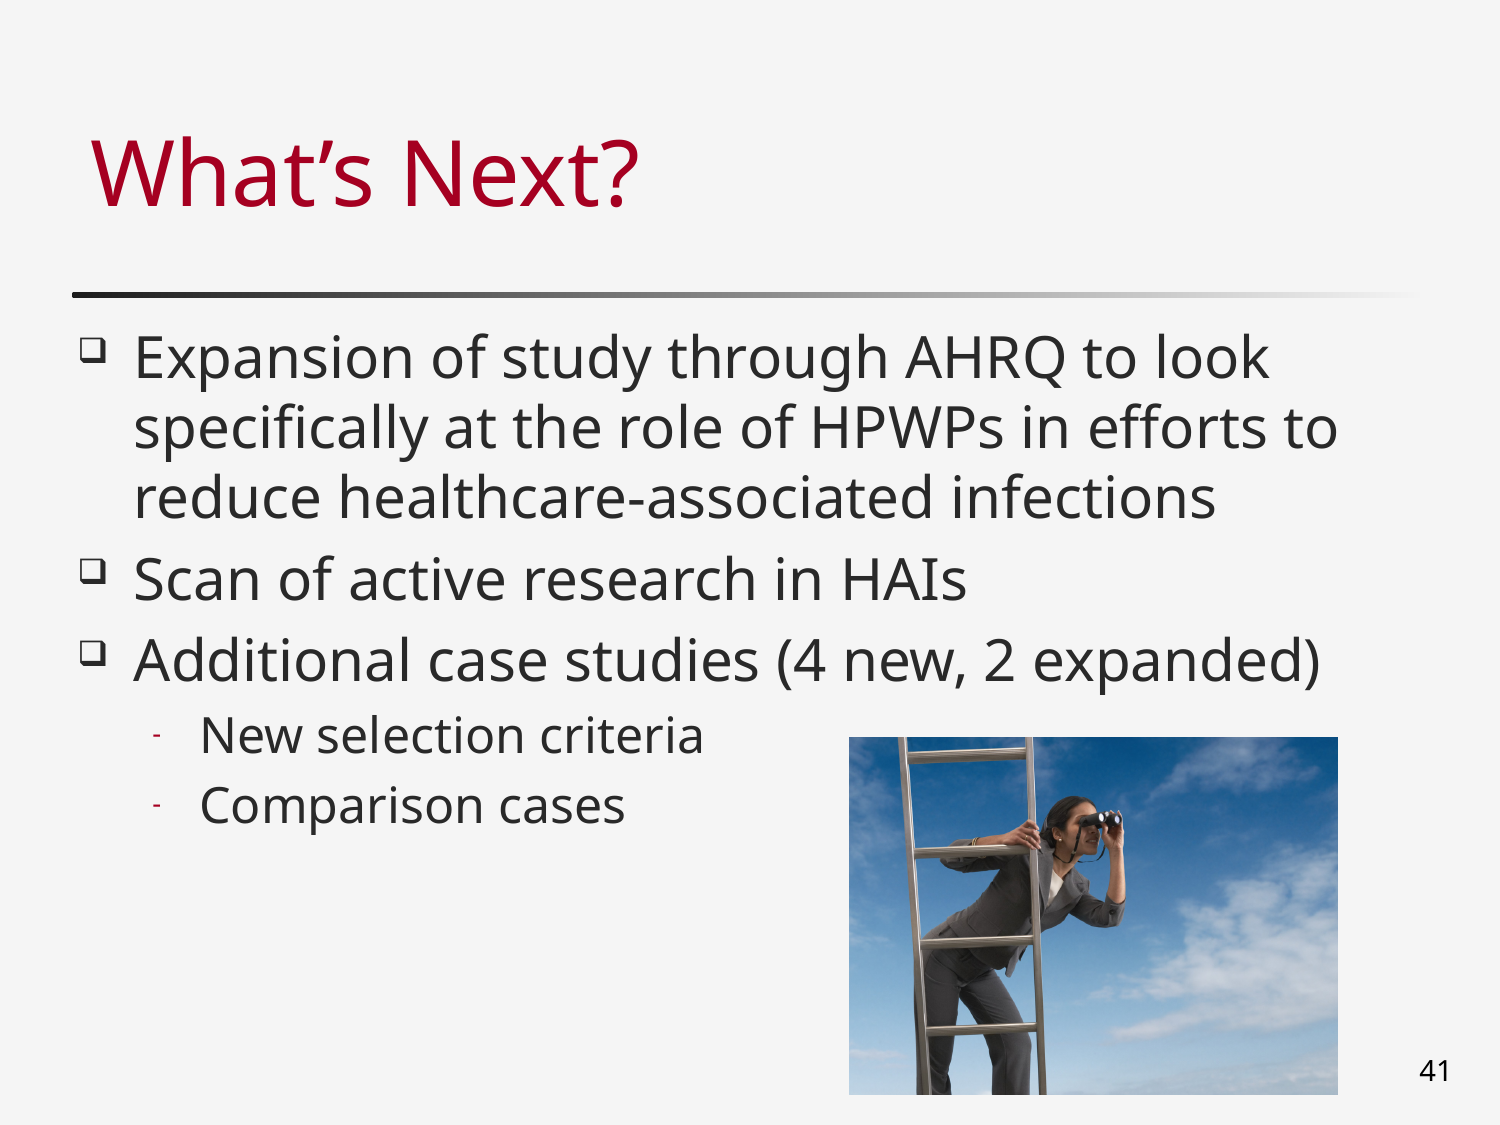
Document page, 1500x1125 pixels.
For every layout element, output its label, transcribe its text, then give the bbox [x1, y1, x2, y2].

picture [849, 737, 1338, 1095]
slide_number 41 [1340, 1023, 1468, 1100]
list Expansion of study through AHRQ to look specifically at the role of HPWPs in efforts to reduce healthcare-associated infections Scan of active research in HAIs Additional case studies (4 new, 2 expanded) New selection criteria Comparison cases [62, 312, 1388, 1013]
title What’s Next? [74, 49, 1342, 291]
